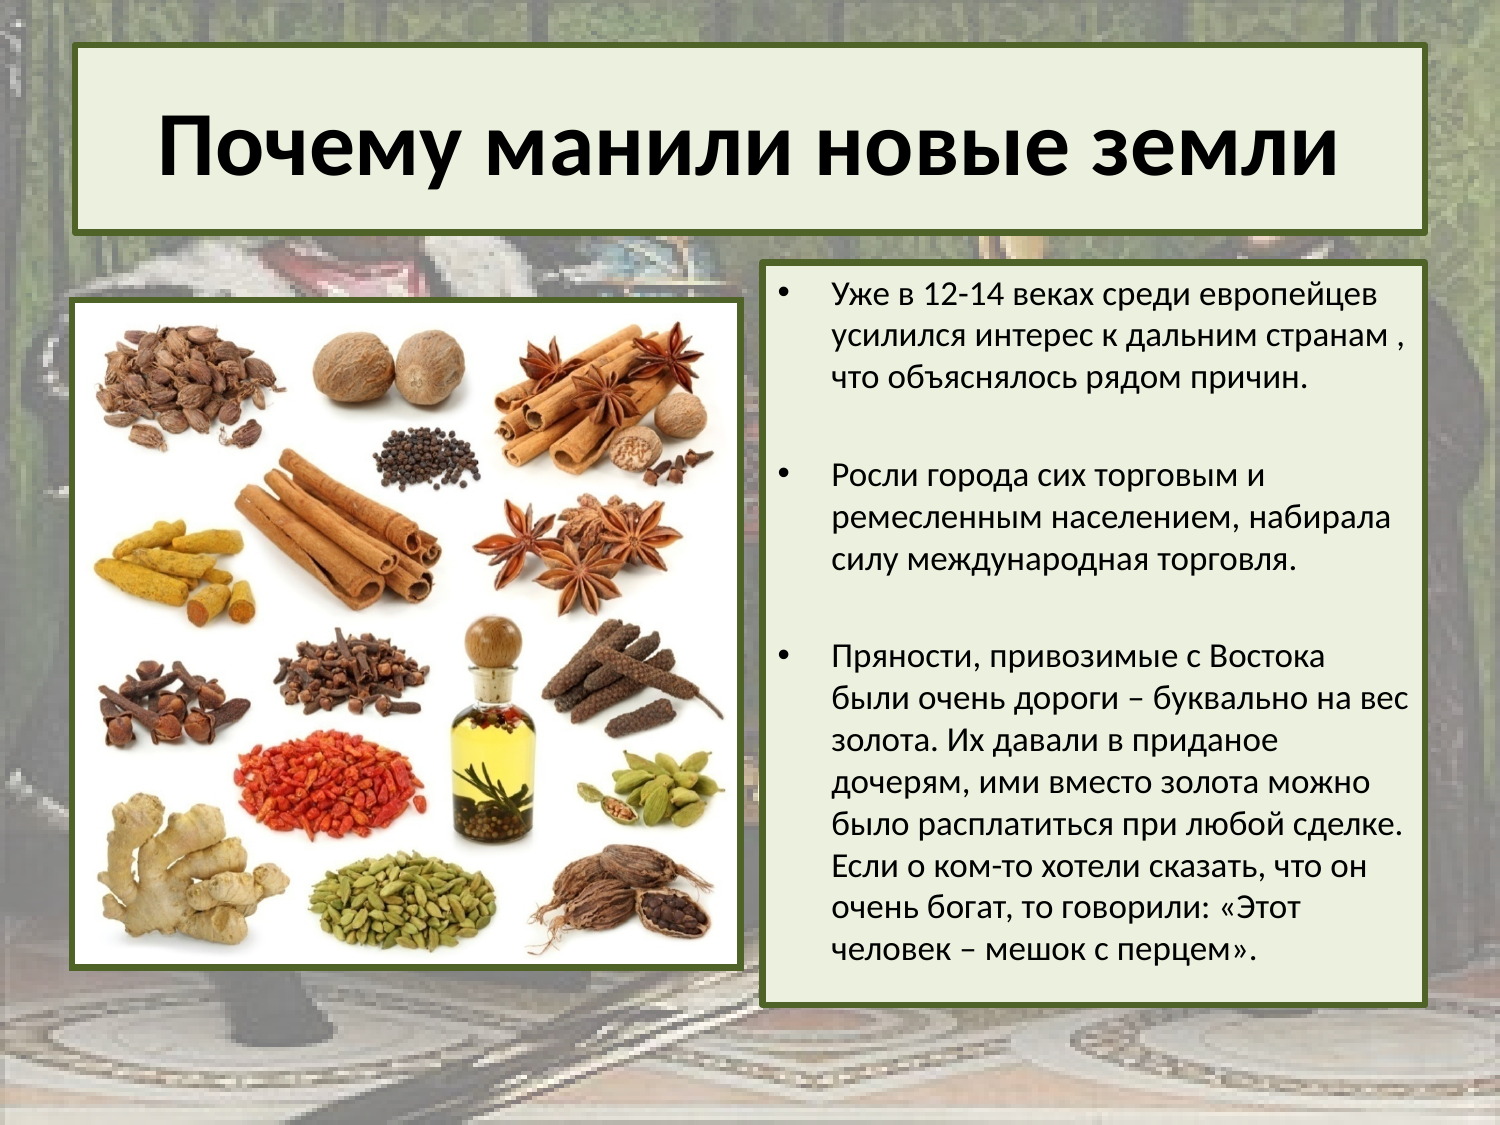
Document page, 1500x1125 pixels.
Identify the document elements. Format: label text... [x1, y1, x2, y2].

title Почему манили новые земли [75, 45, 1425, 233]
list Уже в 12-14 веках среди европейцев усилился интерес к дальним странам , что объяснялось рядом причин. Росли города сих торговым и ремесленным населением, набирала силу международная торговля. Пряности, привозимые с Востока были очень дороги – буквально на вес золота. Их давали в приданое дочерям, ими вместо золота можно было расплатиться при любой сделке. Если о ком-то хотели сказать, что он очень богат, то говорили: «Этот человек – мешок с перцем». [762, 262, 1425, 1005]
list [74, 302, 738, 965]
